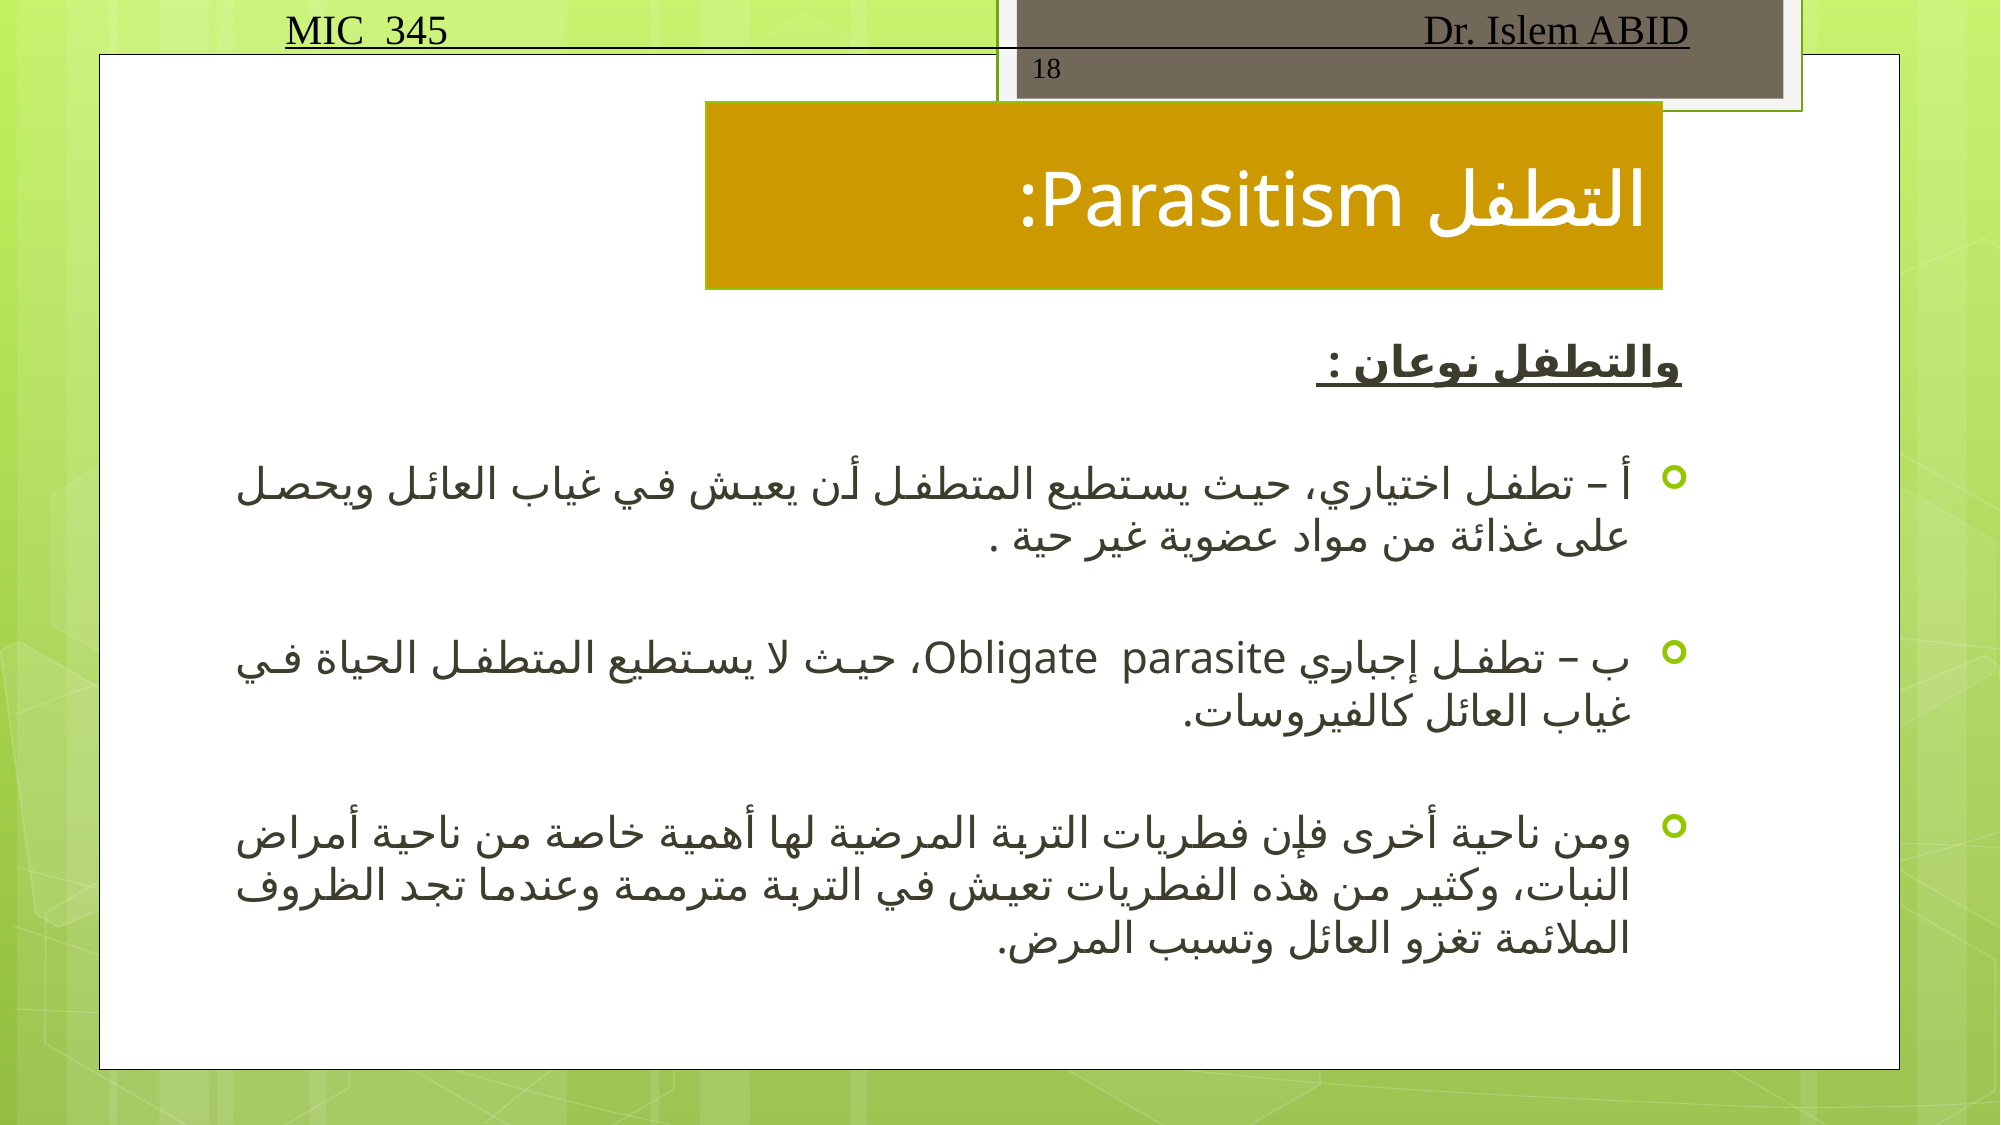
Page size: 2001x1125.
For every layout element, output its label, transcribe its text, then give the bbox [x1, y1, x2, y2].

text_box التطفل Parasitism: [705, 101, 1663, 290]
slide_number 18 [1016, 36, 1309, 97]
list والتطفل نوعان : أ – تطفل اختياري، حيث يستطيع المتطفل أن يعيش في غياب العائل ويحصل على غذائة من مواد عضوية غير حية . ب – تطفل إجباري Obligate parasite، حيث لا يستطيع المتطفل الحياة في غياب العائل كالفيروسات. ومن ناحية أخرى فإن فطريات التربة المرضية لها أهمية خاصة من ناحية أمراض النبات، وكثير من هذه الفطريات تعيش في التربة مترممة وعندما تجد الظروف الملائمة تغزو العائل وتسبب المرض. [220, 326, 1697, 978]
text_box MIC 345 Dr. Islem ABID [270, 0, 1721, 121]
